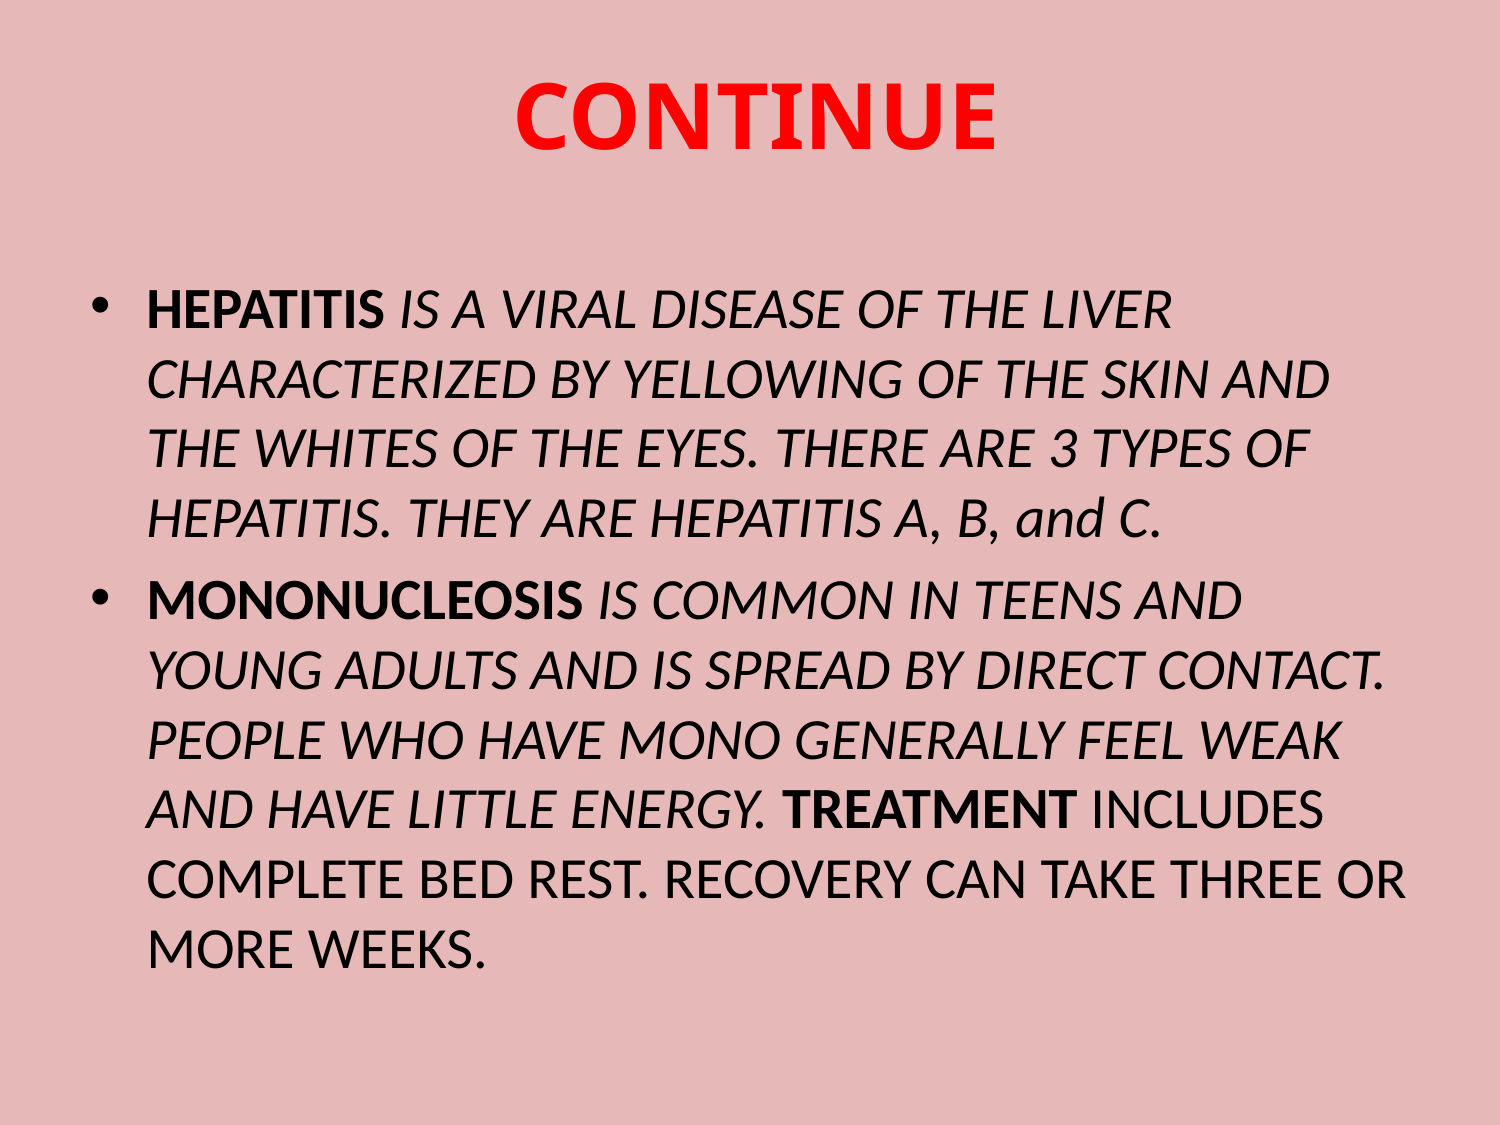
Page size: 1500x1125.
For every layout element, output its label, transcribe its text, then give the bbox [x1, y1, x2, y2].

title CONTINUE [87, 37, 1425, 188]
list HEPATITIS IS A VIRAL DISEASE OF THE LIVER CHARACTERIZED BY YELLOWING OF THE SKIN AND THE WHITES OF THE EYES. THERE ARE 3 TYPES OF HEPATITIS. THEY ARE HEPATITIS A, B, and C. MONONUCLEOSIS IS COMMON IN TEENS AND YOUNG ADULTS AND IS SPREAD BY DIRECT CONTACT. PEOPLE WHO HAVE MONO GENERALLY FEEL WEAK AND HAVE LITTLE ENERGY. TREATMENT INCLUDES COMPLETE BED REST. RECOVERY CAN TAKE THREE OR MORE WEEKS. [75, 262, 1425, 1005]
